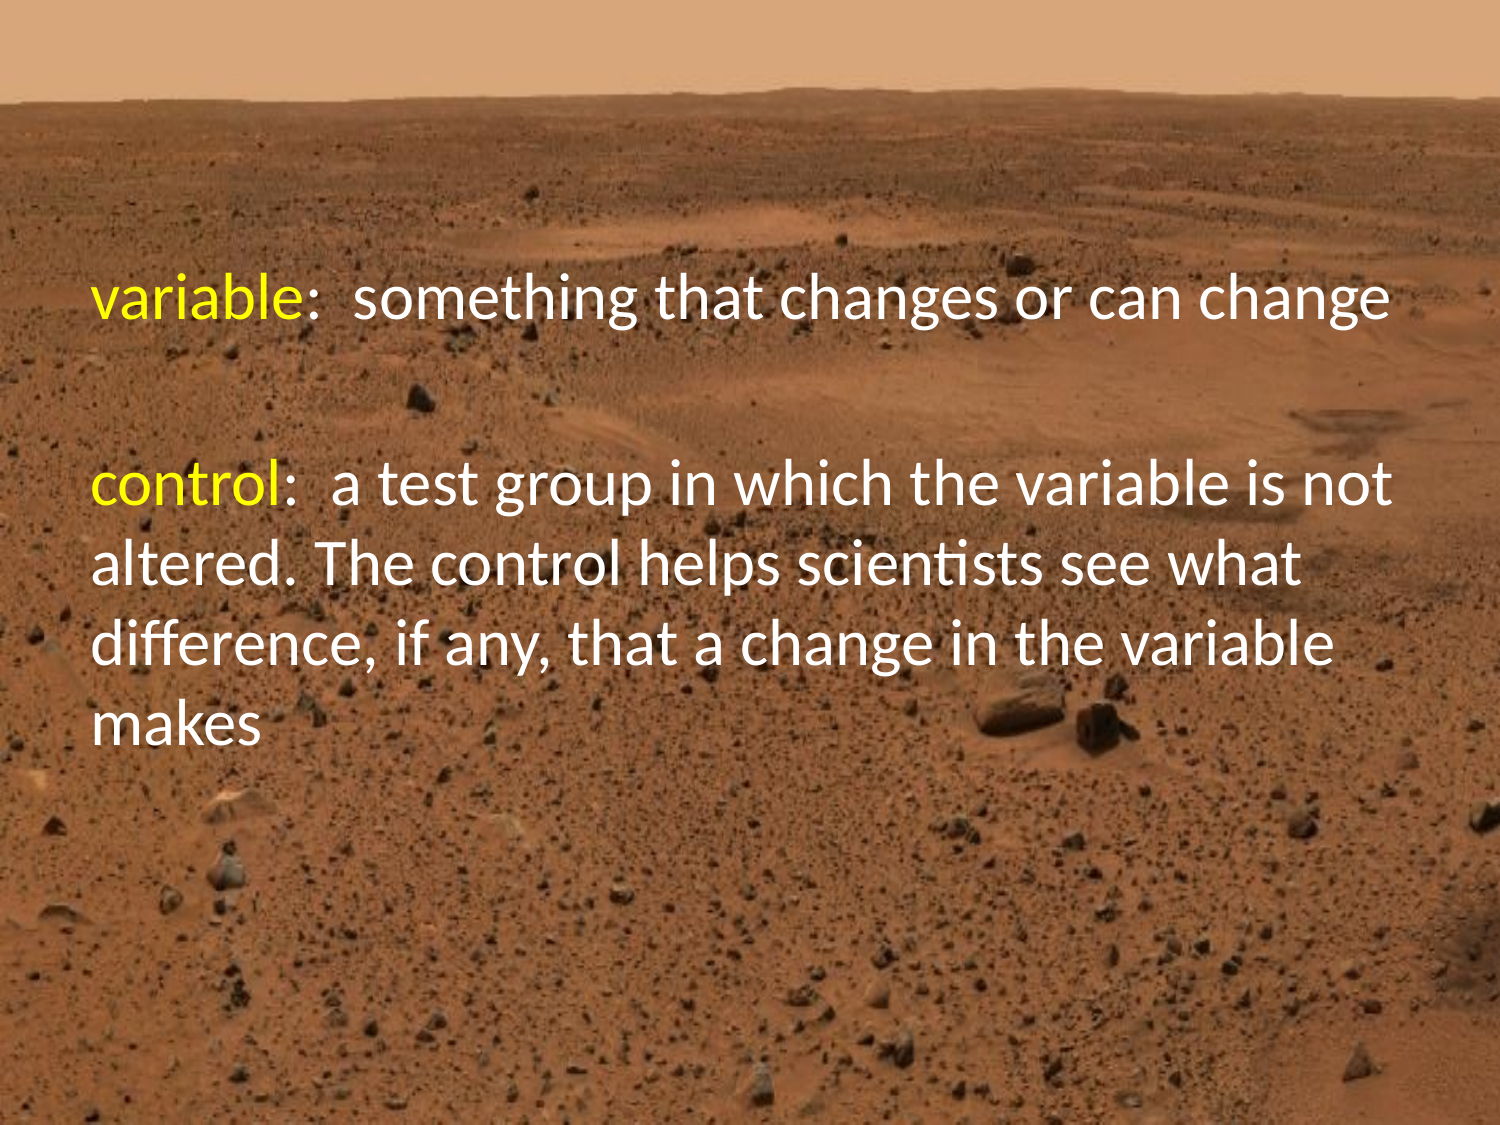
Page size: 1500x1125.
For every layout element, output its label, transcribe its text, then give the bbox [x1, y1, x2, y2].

picture [0, 0, 1500, 1125]
list variable: something that changes or can change control: a test group in which the variable is not altered. The control helps scientists see what difference, if any, that a change in the variable makes [75, 245, 1425, 988]
